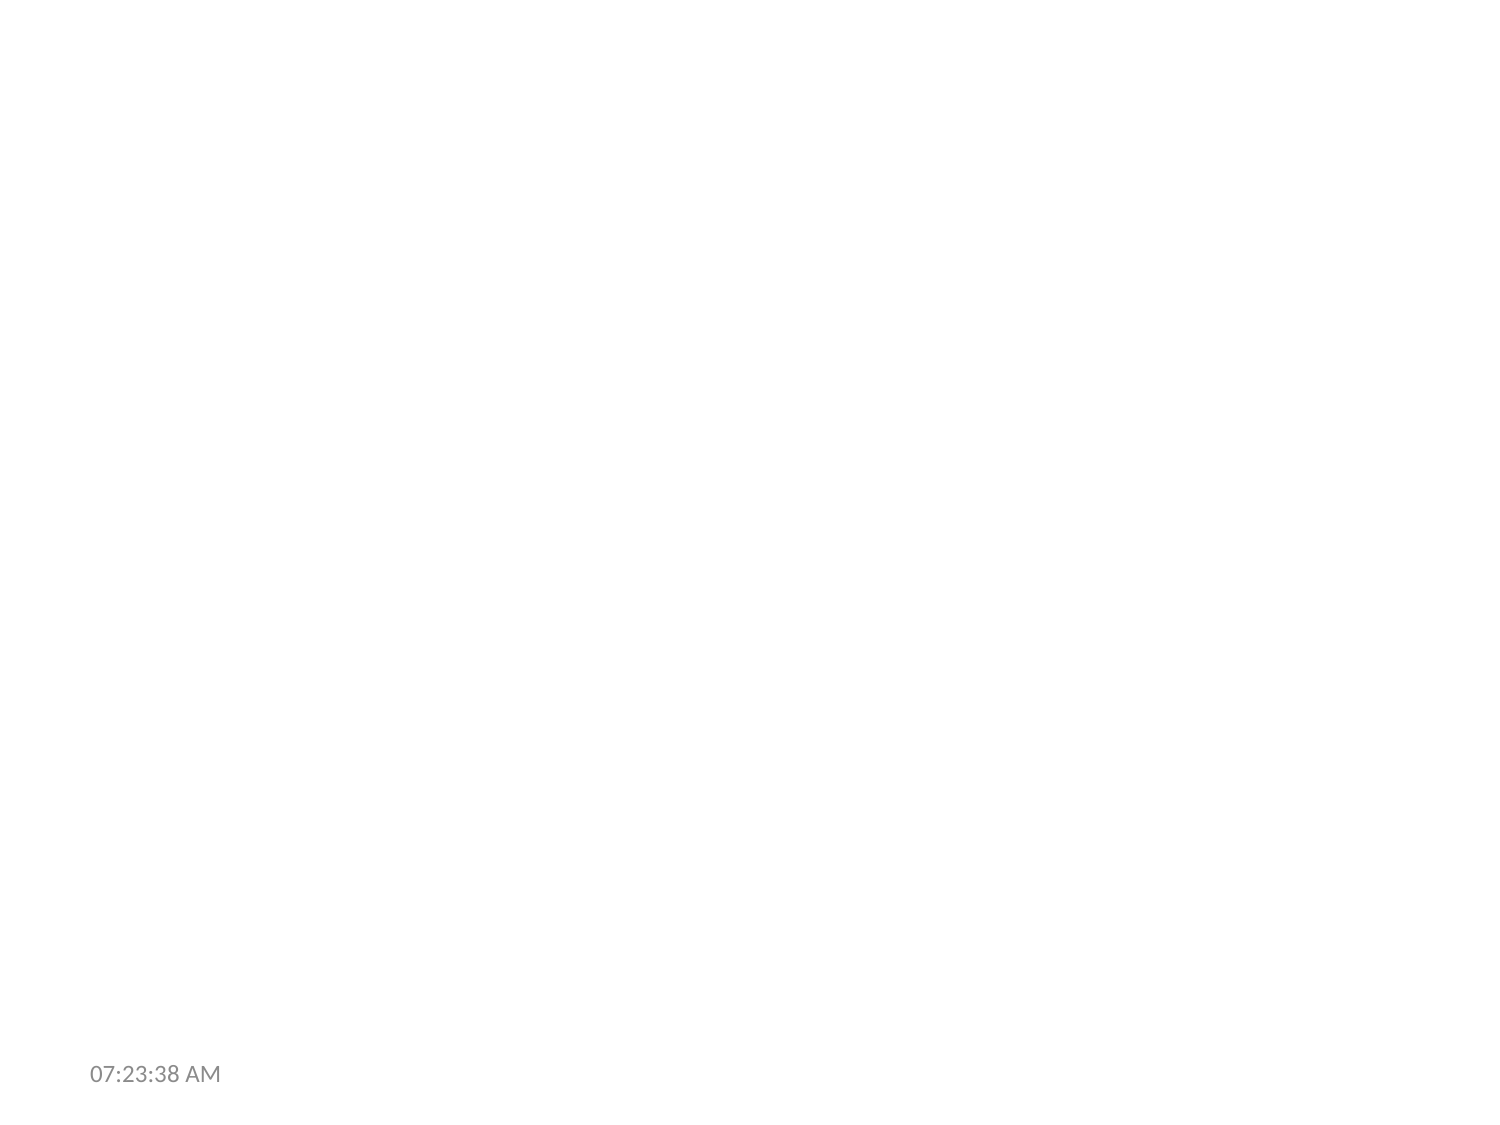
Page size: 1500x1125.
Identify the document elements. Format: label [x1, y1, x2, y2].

slide_number [75, 1042, 425, 1103]
